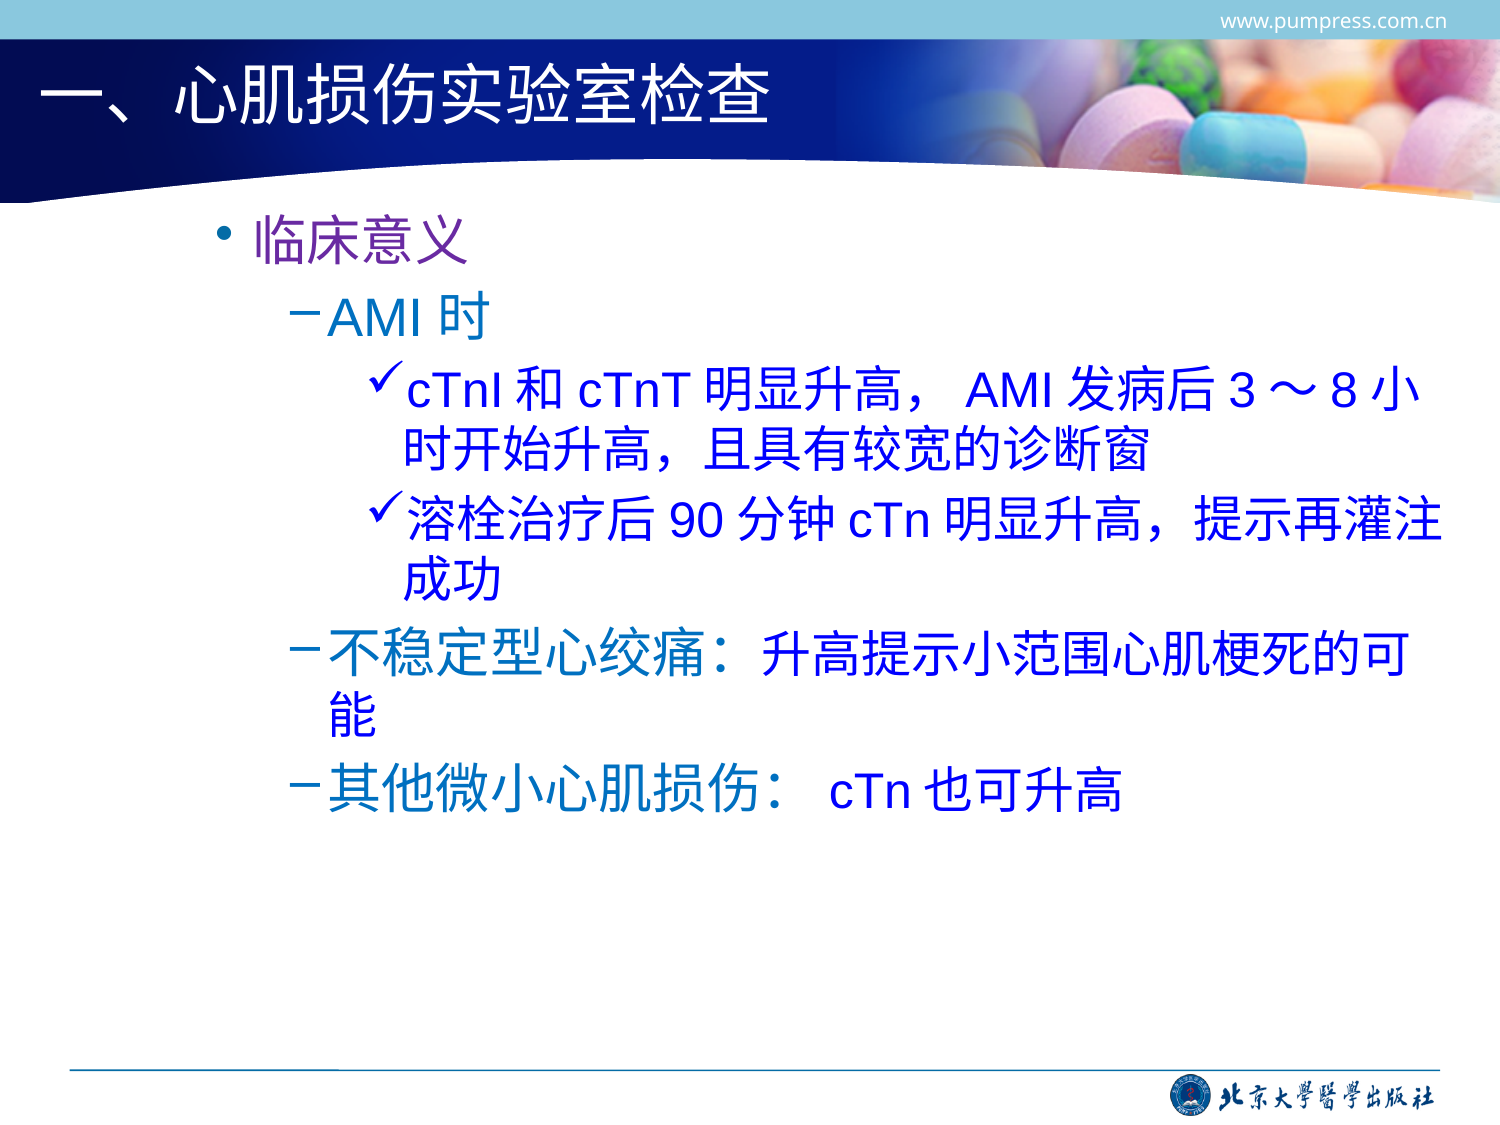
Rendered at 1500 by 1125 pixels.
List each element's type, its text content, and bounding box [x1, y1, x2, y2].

picture [0, 40, 1500, 203]
slide_number www.pumpress.com.cn [1024, 0, 1463, 38]
list 临床意义 AMI时 cTnI和cTnT明显升高，AMI发病后3～8小时开始升高，且具有较宽的诊断窗 溶栓治疗后90分钟cTn明显升高，提示再灌注成功 不稳定型心绞痛：升高提示小范围心肌梗死的可能 其他微小心肌损伤：cTn也可升高 [49, 198, 1463, 1026]
picture [1170, 1074, 1436, 1118]
title 一、心肌损伤实验室检查 [23, 46, 1349, 140]
